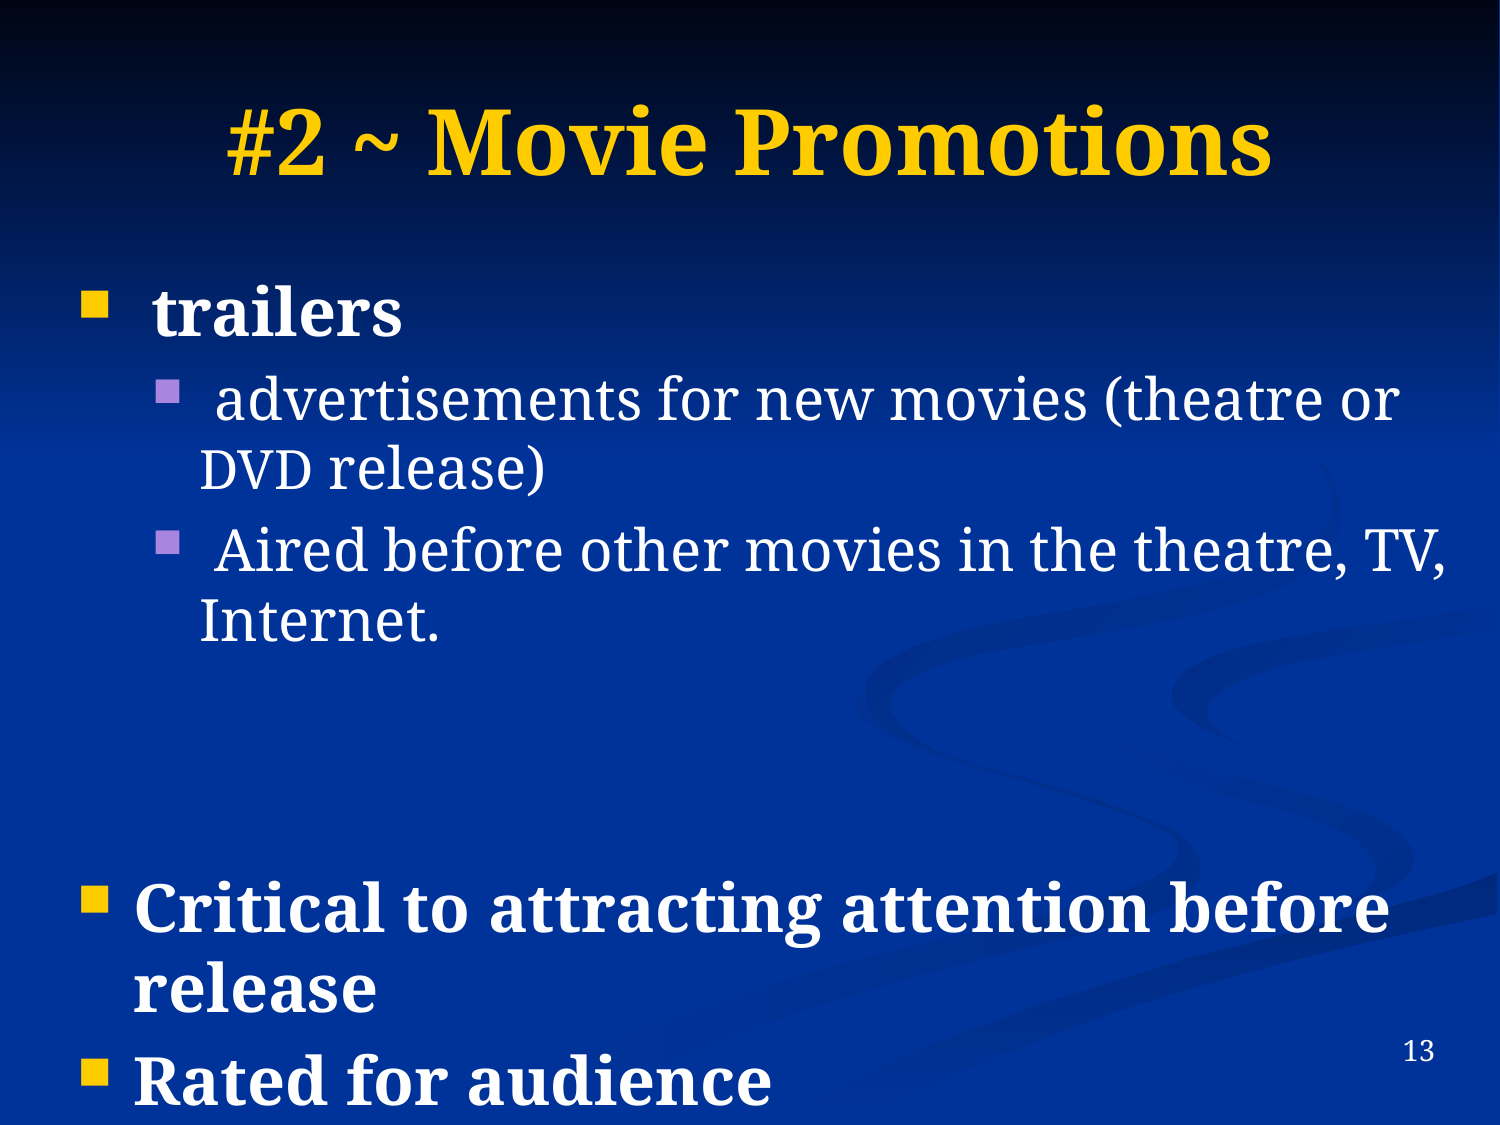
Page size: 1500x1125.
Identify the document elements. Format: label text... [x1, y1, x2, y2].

title #2 ~ Movie Promotions [74, 44, 1426, 233]
text_box 13 [1137, 1024, 1450, 1103]
list trailers advertisements for new movies (theatre or DVD release) Aired before other movies in the theatre, TV, Internet. Critical to attracting attention before release Rated for audience [62, 262, 1500, 1006]
